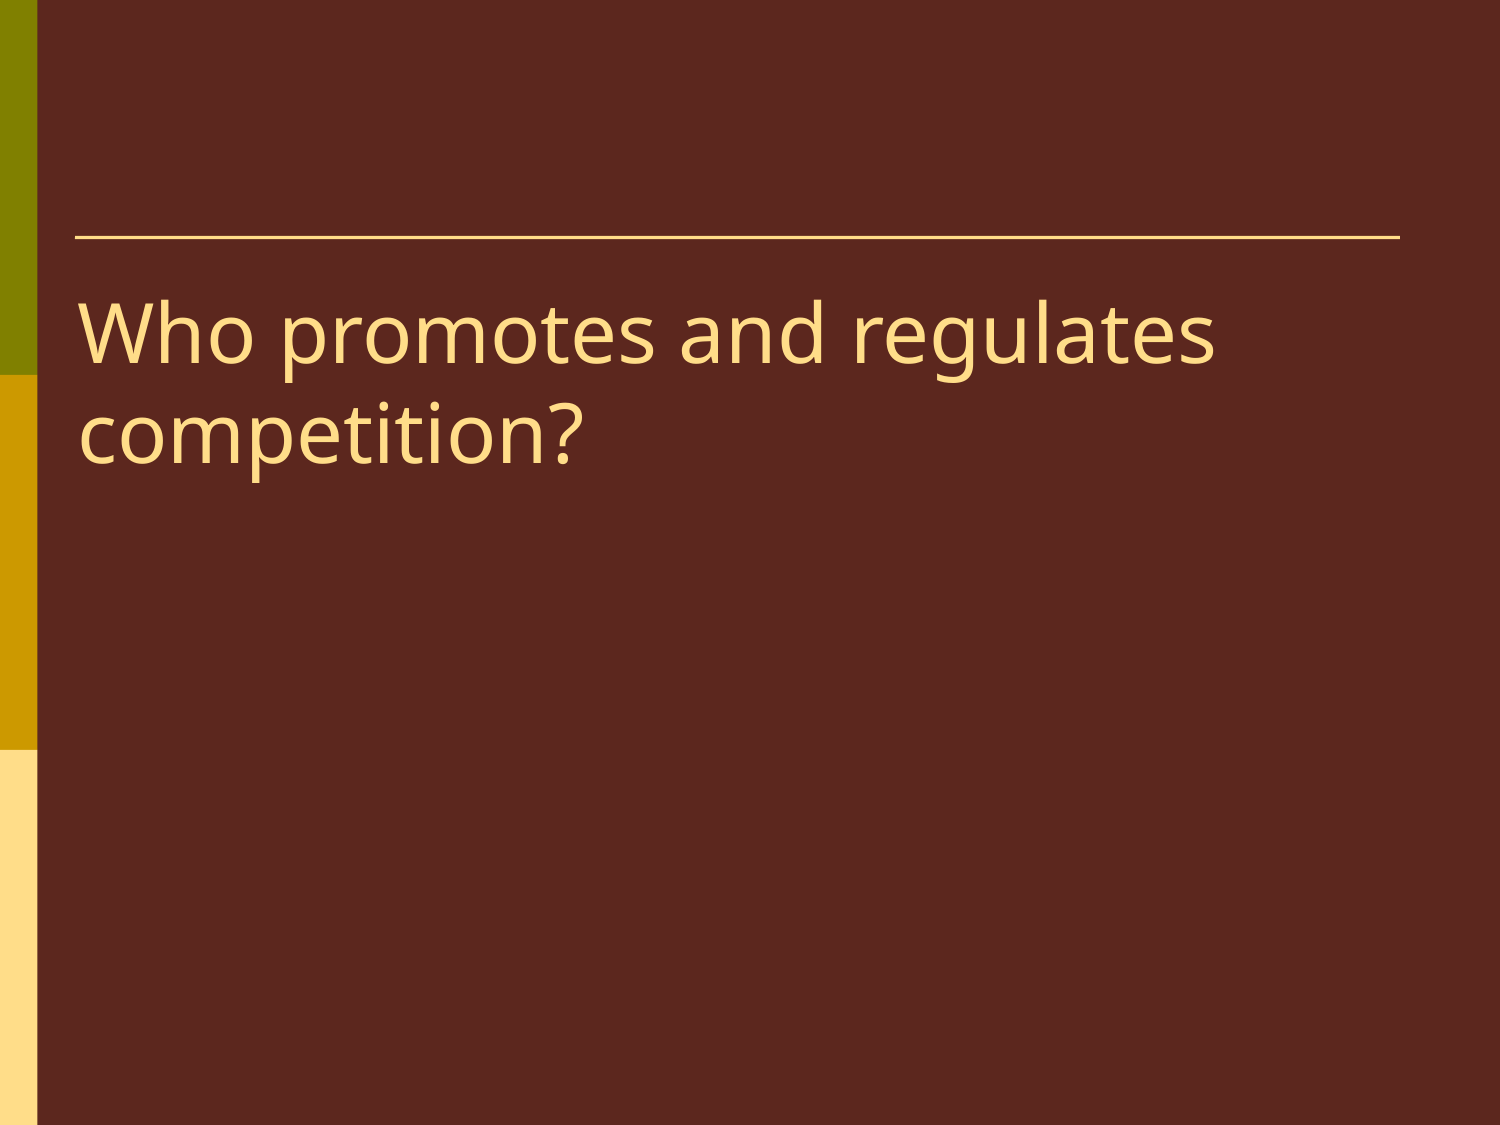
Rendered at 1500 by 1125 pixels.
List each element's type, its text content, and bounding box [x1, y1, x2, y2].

title Who promotes and regulates competition? [62, 299, 1413, 488]
